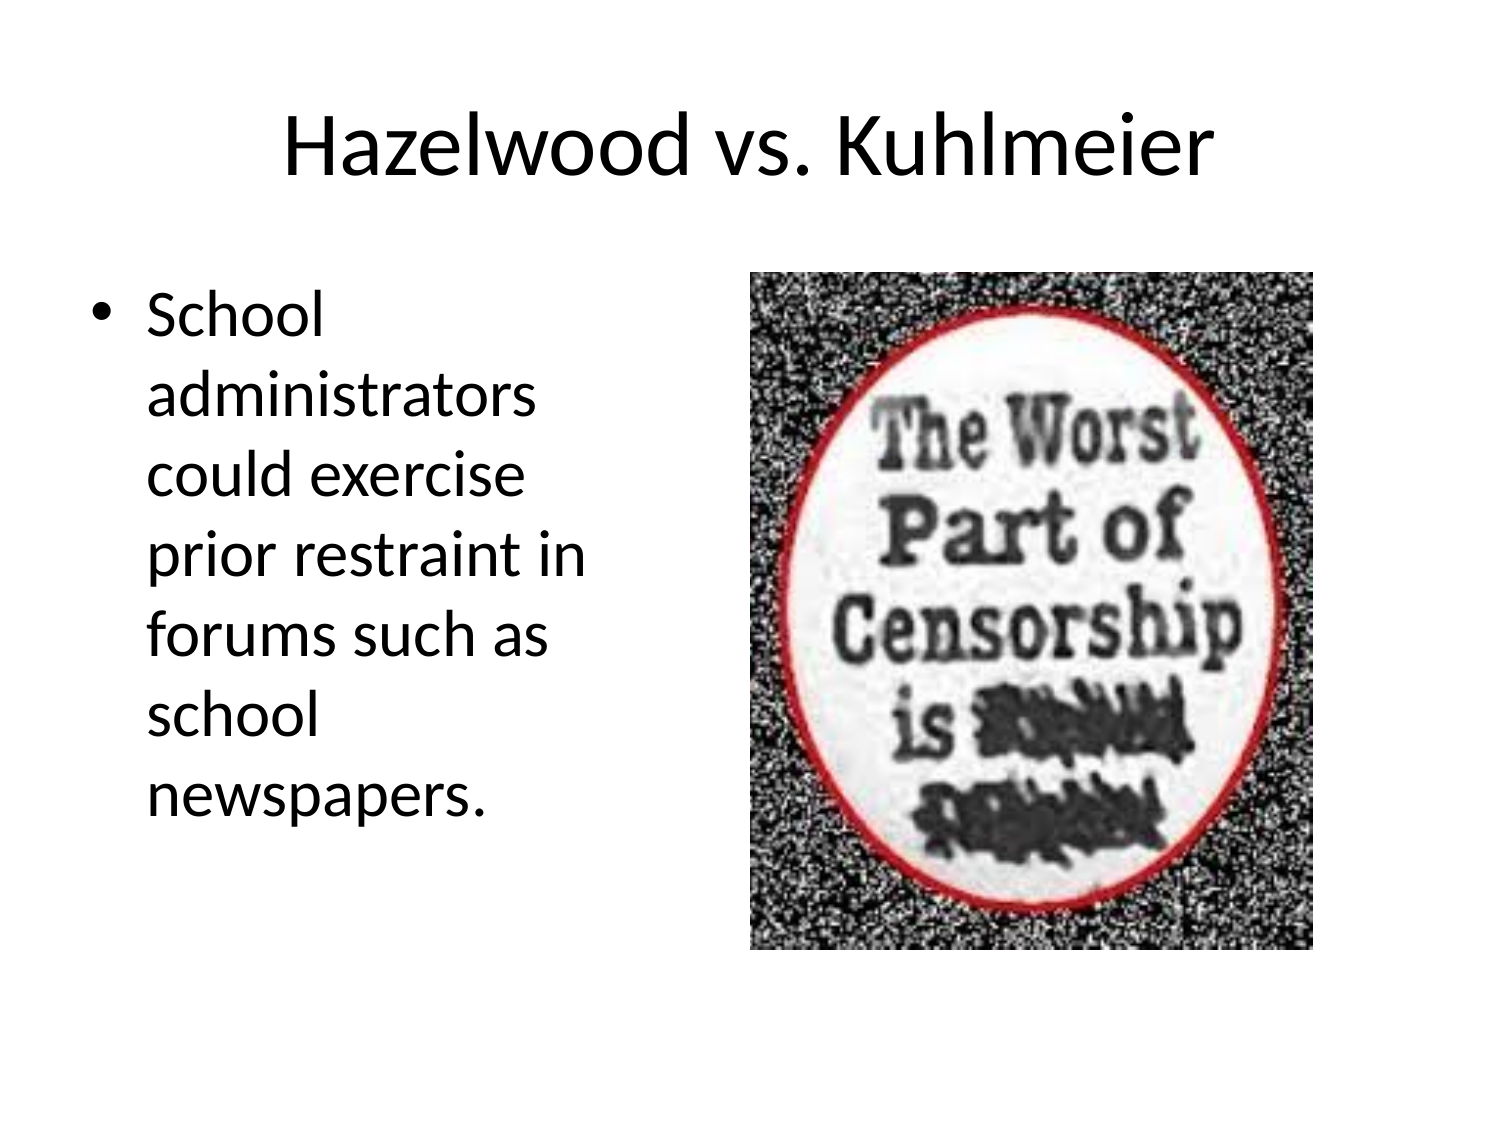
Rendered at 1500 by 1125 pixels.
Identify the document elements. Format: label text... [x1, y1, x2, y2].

picture [749, 272, 1313, 950]
list School administrators could exercise prior restraint in forums such as school newspapers. [75, 262, 688, 1005]
title Hazelwood vs. Kuhlmeier [75, 45, 1425, 233]
